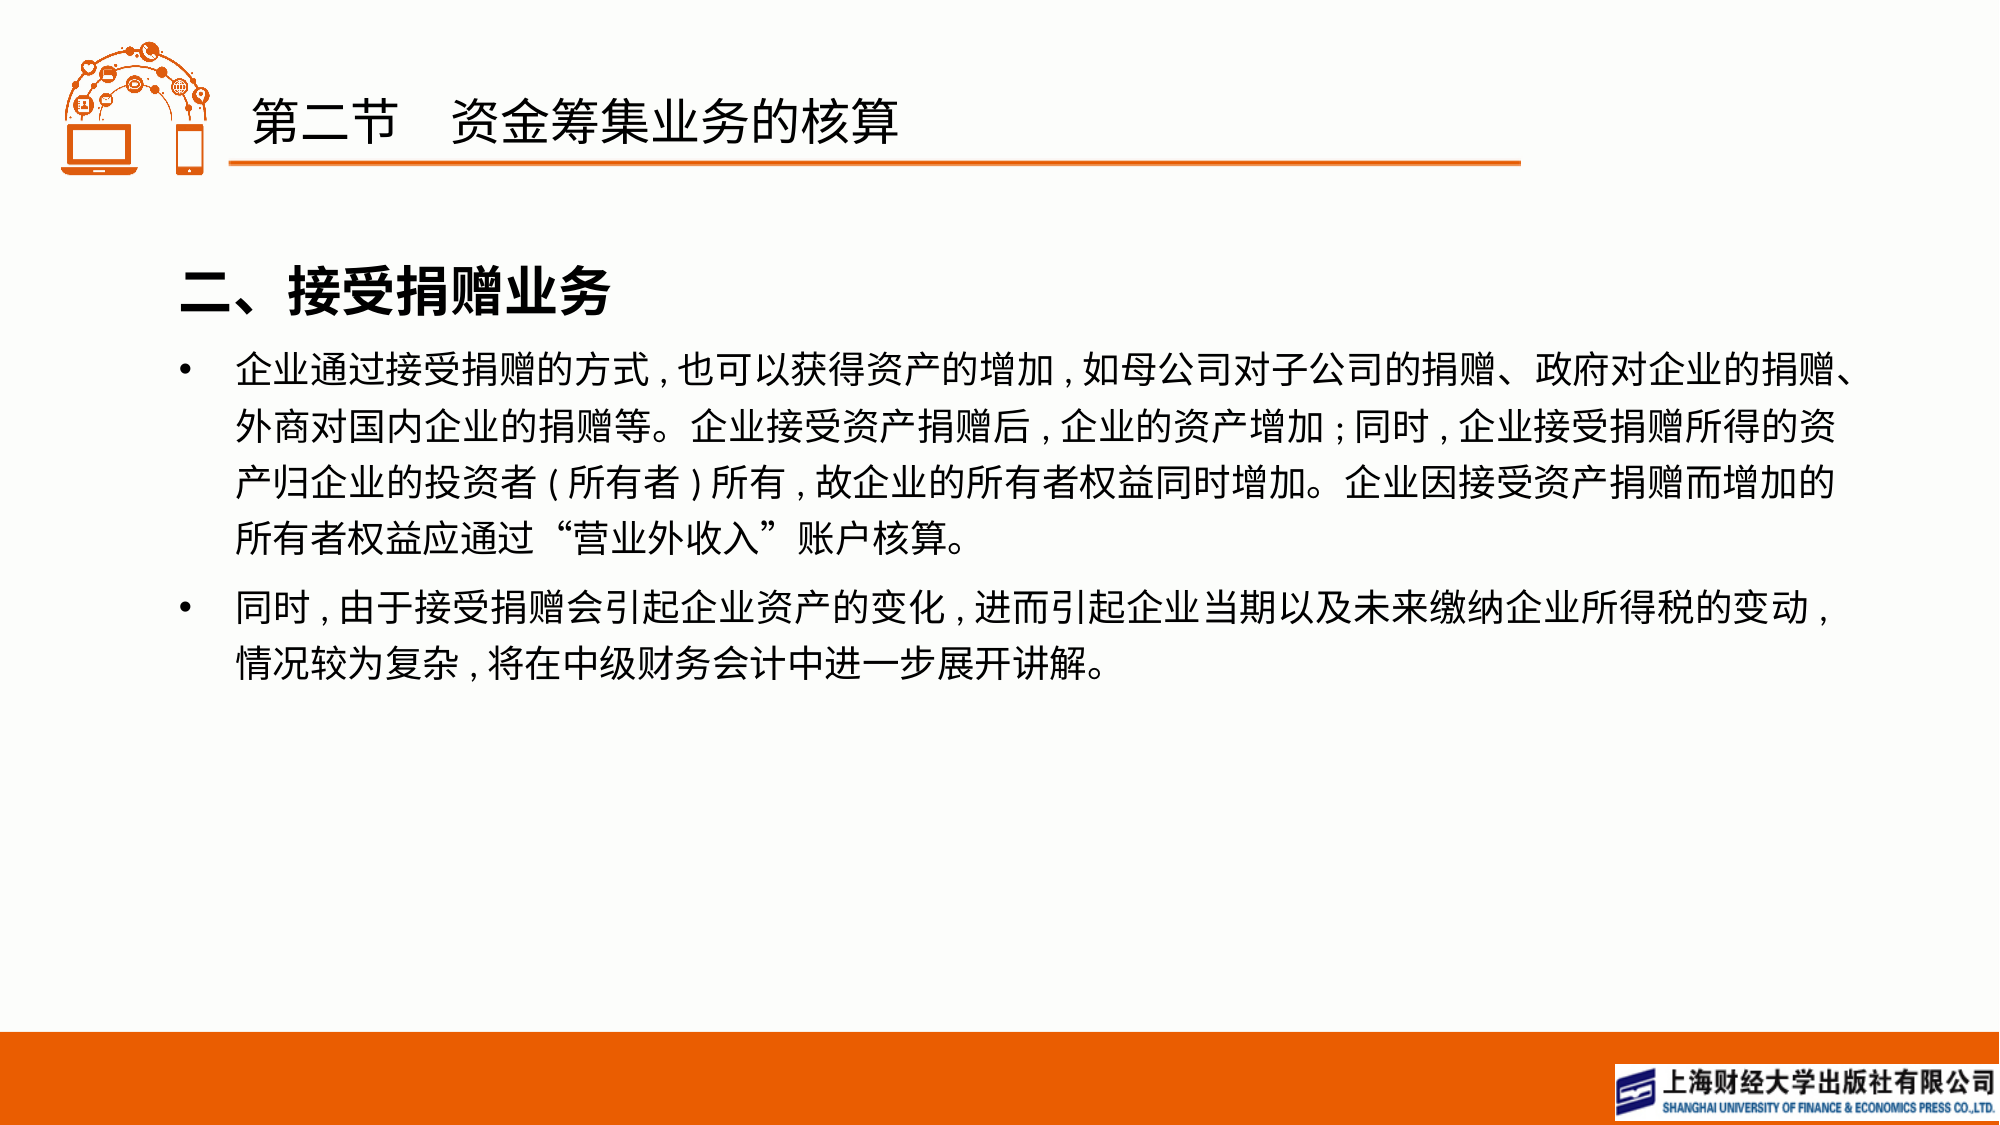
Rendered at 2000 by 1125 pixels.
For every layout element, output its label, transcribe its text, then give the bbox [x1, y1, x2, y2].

list 二、接受捐赠业务 企业通过接受捐赠的方式,也可以获得资产的增加,如母公司对子公司的捐赠、政府对企业的捐赠、外商对国内企业的捐赠等。企业接受资产捐赠后,企业的资产增加;同时,企业接受捐赠所得的资产归企业的投资者(所有者)所有,故企业的所有者权益同时增加。企业因接受资产捐赠而增加的所有者权益应通过“营业外收入”账户核算。 同时,由于接受捐赠会引起企业资产的变化,进而引起企业当期以及未来缴纳企业所得税的变动,情况较为复杂,将在中级财务会计中进一步展开讲解。 [163, 227, 1852, 1049]
title 第二节 资金筹集业务的核算 [235, 82, 1605, 189]
picture [0, 0, 2000, 1125]
